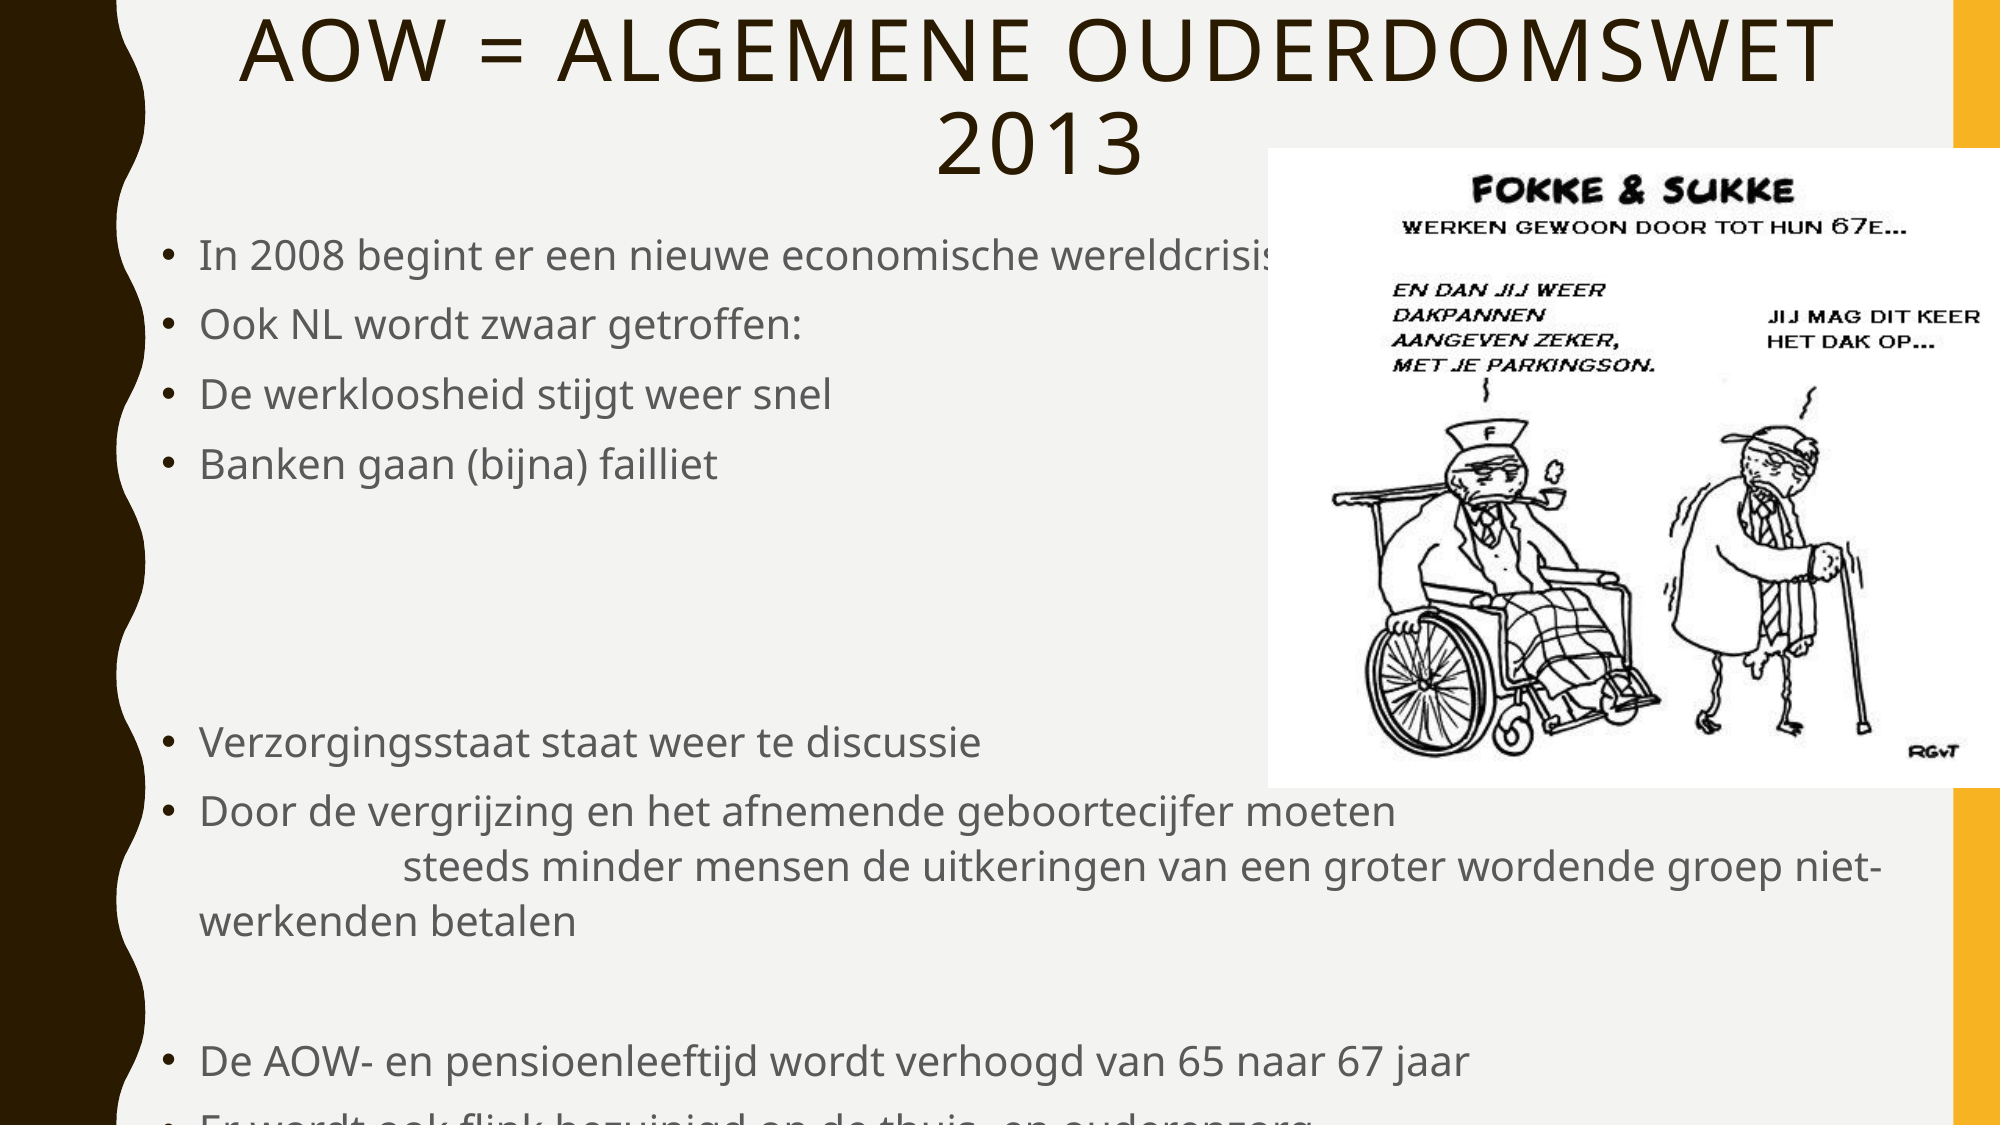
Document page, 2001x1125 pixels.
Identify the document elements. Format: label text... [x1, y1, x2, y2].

title AOW = algemene ouderdomswet 2013 [205, 0, 1875, 205]
picture [1268, 148, 2000, 788]
list In 2008 begint er een nieuwe economische wereldcrisis Ook NL wordt zwaar getroffen: De werkloosheid stijgt weer snel Banken gaan (bijna) failliet Verzorgingsstaat staat weer te discussie Door de vergrijzing en het afnemende geboortecijfer moeten steeds minder mensen de uitkeringen van een groter wordende groep niet-werkenden betalen De AOW- en pensioenleeftijd wordt verhoogd van 65 naar 67 jaar Er wordt ook flink bezuinigd op de thuis- en ouderenzorg [146, 216, 1949, 1125]
